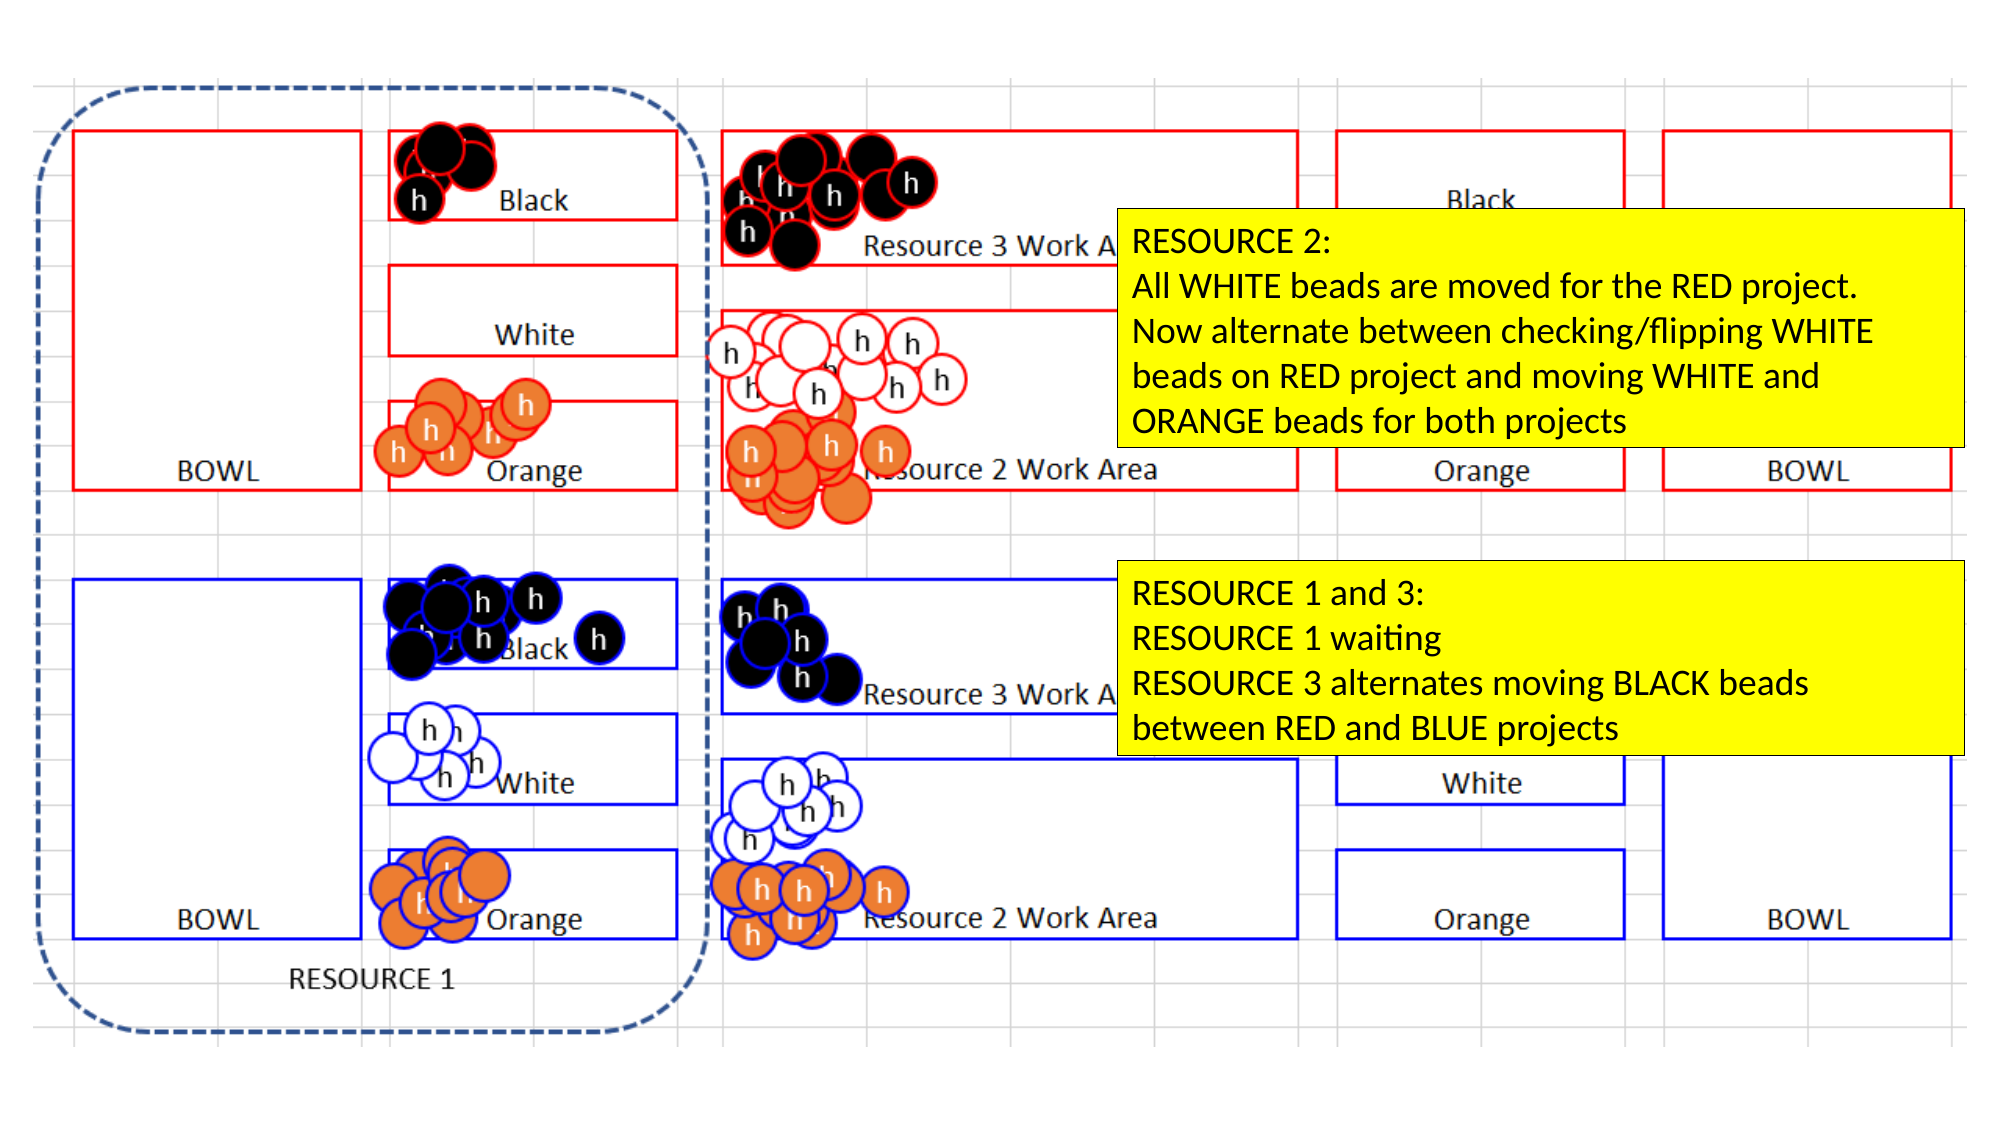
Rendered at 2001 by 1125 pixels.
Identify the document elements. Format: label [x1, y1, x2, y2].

picture [33, 78, 1967, 1047]
